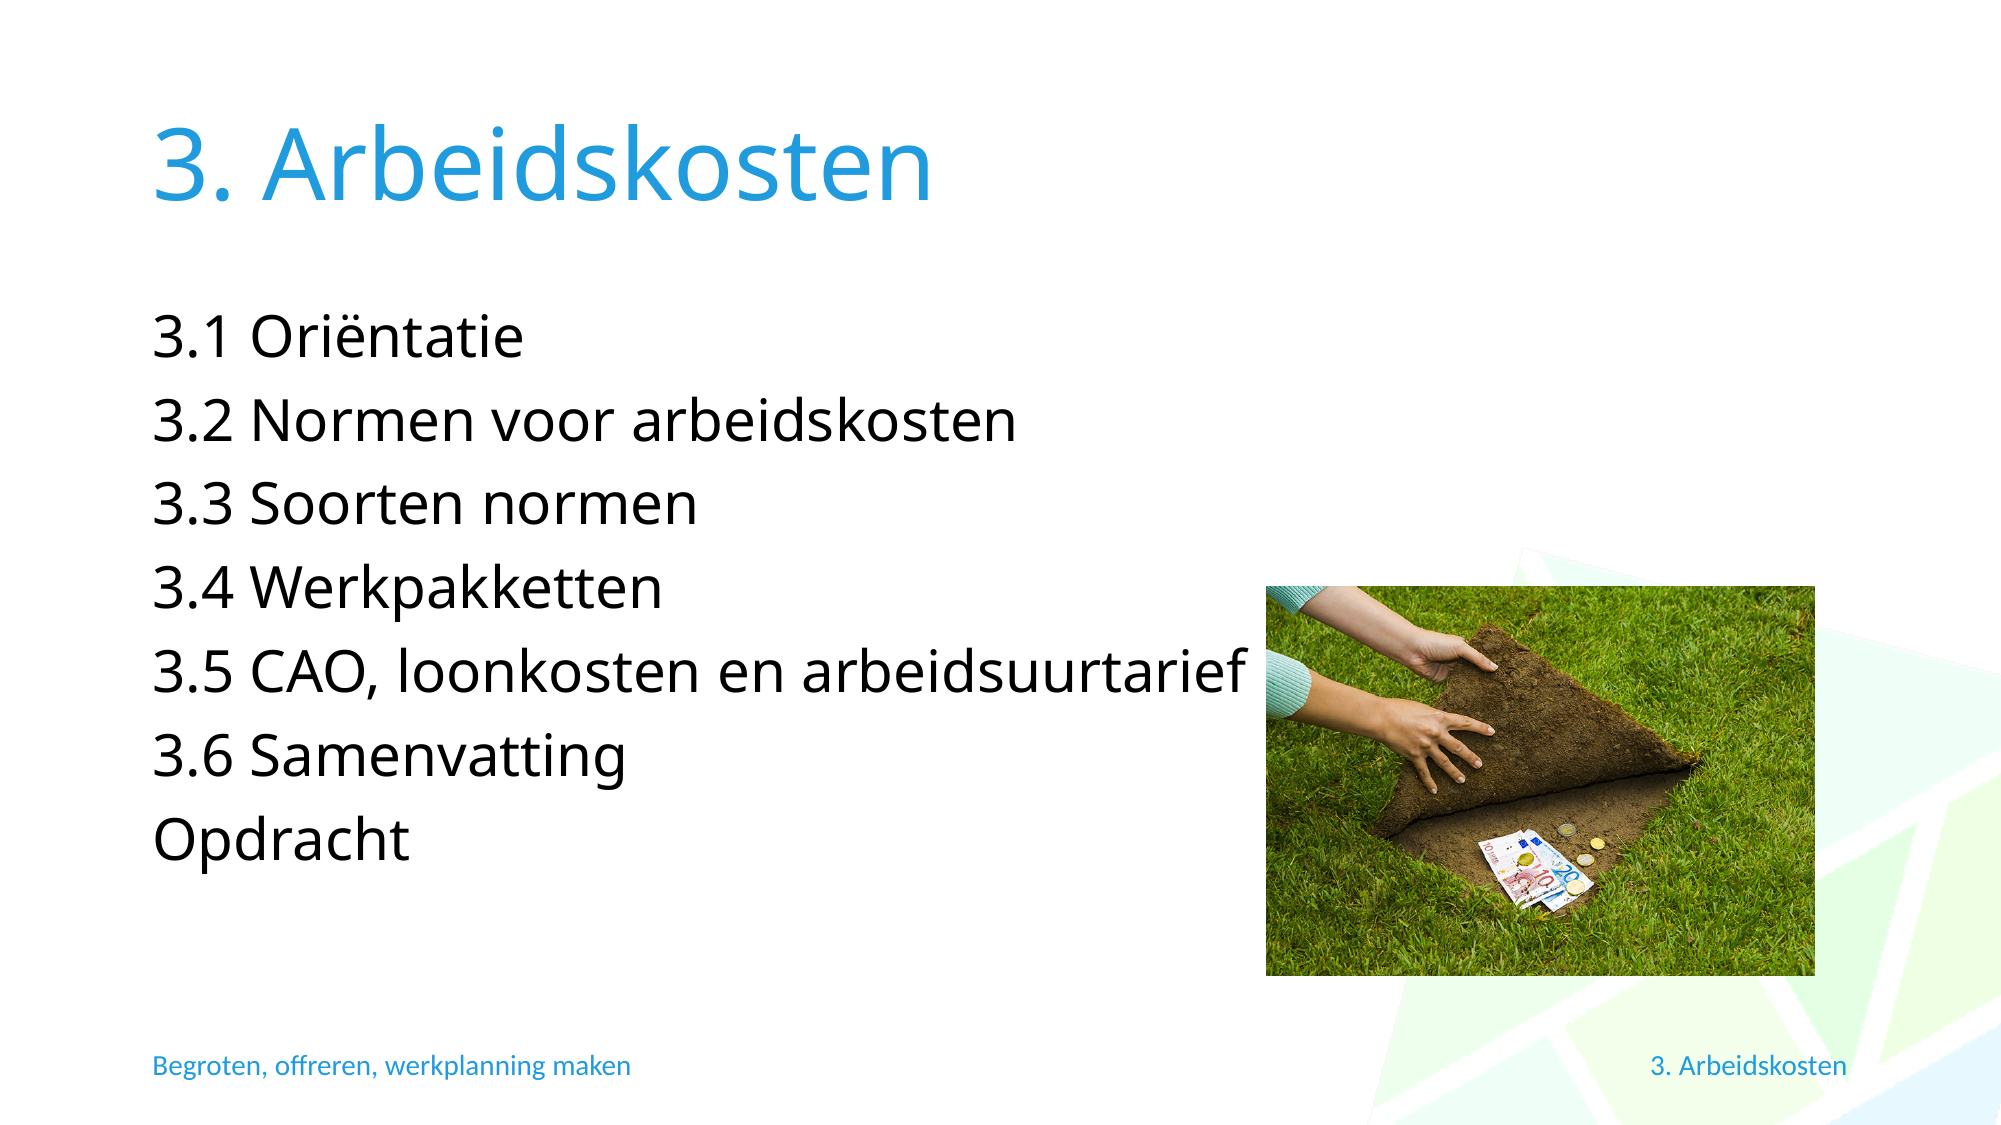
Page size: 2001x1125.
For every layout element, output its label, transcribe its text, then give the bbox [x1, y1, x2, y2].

list Begroten, offreren, werkplanning maken [137, 1042, 658, 1087]
list 3.1 Oriëntatie 3.2 Normen voor arbeidskosten 3.3 Soorten normen 3.4 Werkpakketten 3.5 CAO, loonkosten en arbeidsuurtarief 3.6 Samenvatting Opdracht [137, 299, 1863, 1014]
title 3. Arbeidskosten [137, 59, 1863, 278]
list 3. Arbeidskosten [1412, 1042, 1863, 1103]
picture [1266, 586, 1815, 976]
